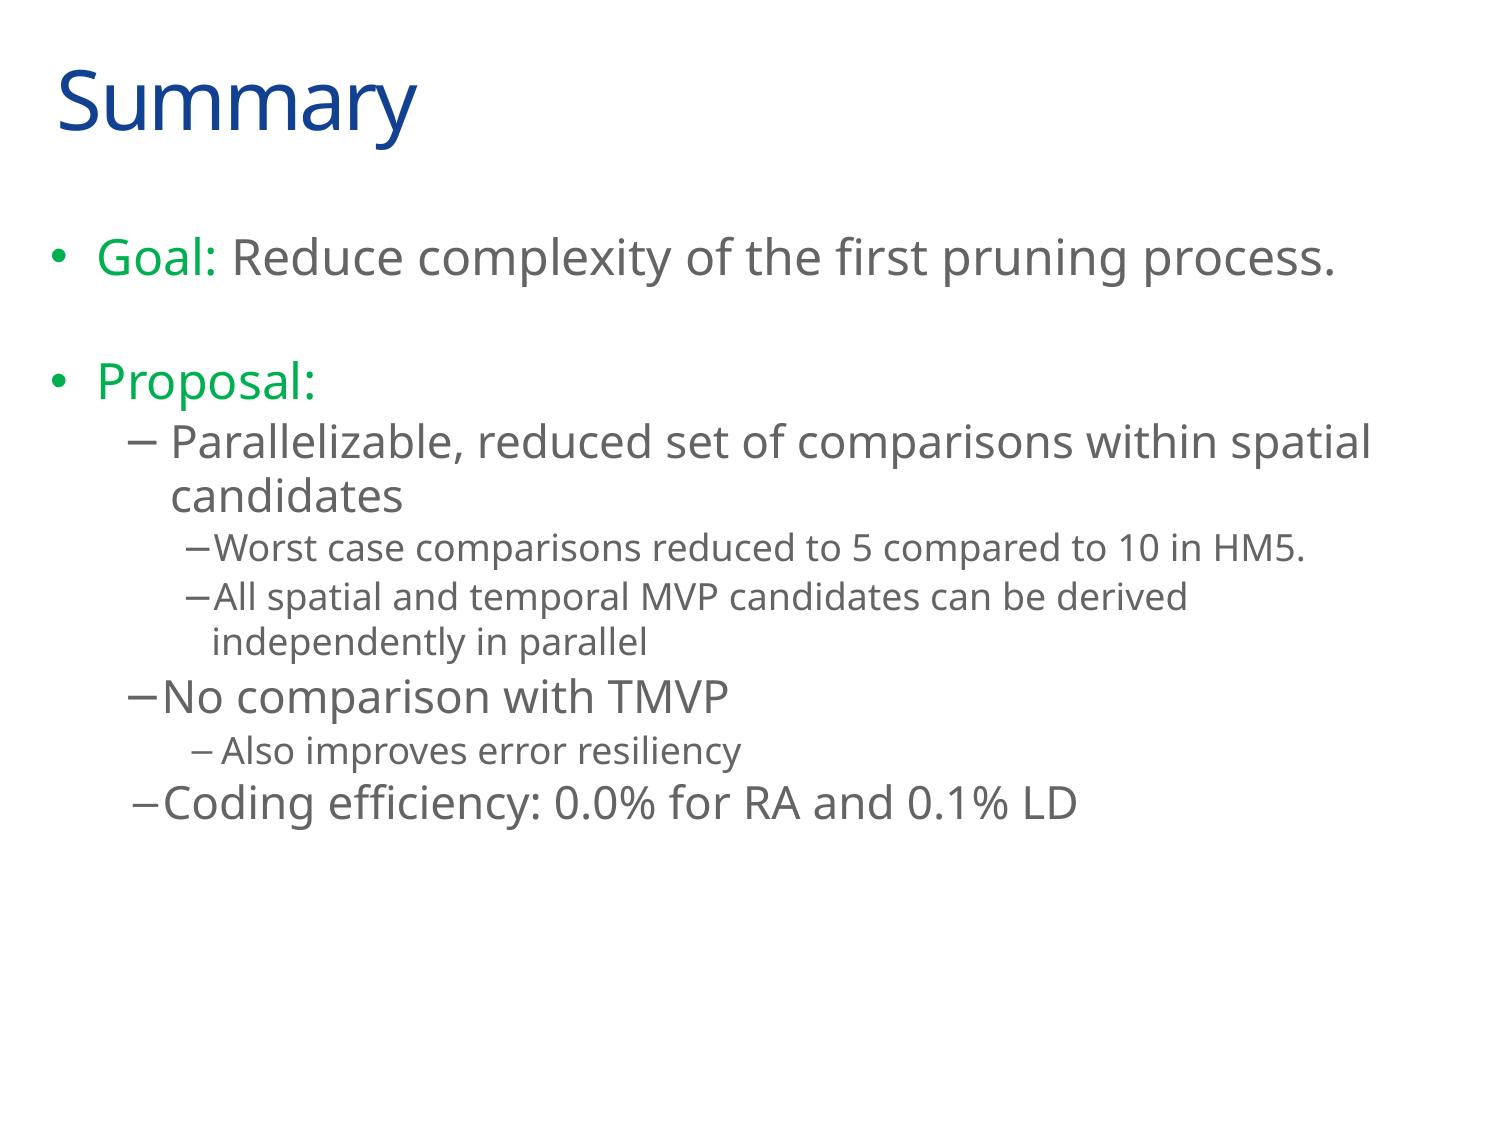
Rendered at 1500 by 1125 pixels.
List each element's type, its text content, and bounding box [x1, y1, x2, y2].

list Goal: Reduce complexity of the first pruning process. Proposal: Parallelizable, reduced set of comparisons within spatial candidates Worst case comparisons reduced to 5 compared to 10 in HM5. All spatial and temporal MVP candidates can be derived independently in parallel No comparison with TMVP Also improves error resiliency Coding efficiency: 0.0% for RA and 0.1% LD [50, 224, 1447, 1088]
title Summary [56, 47, 1433, 149]
